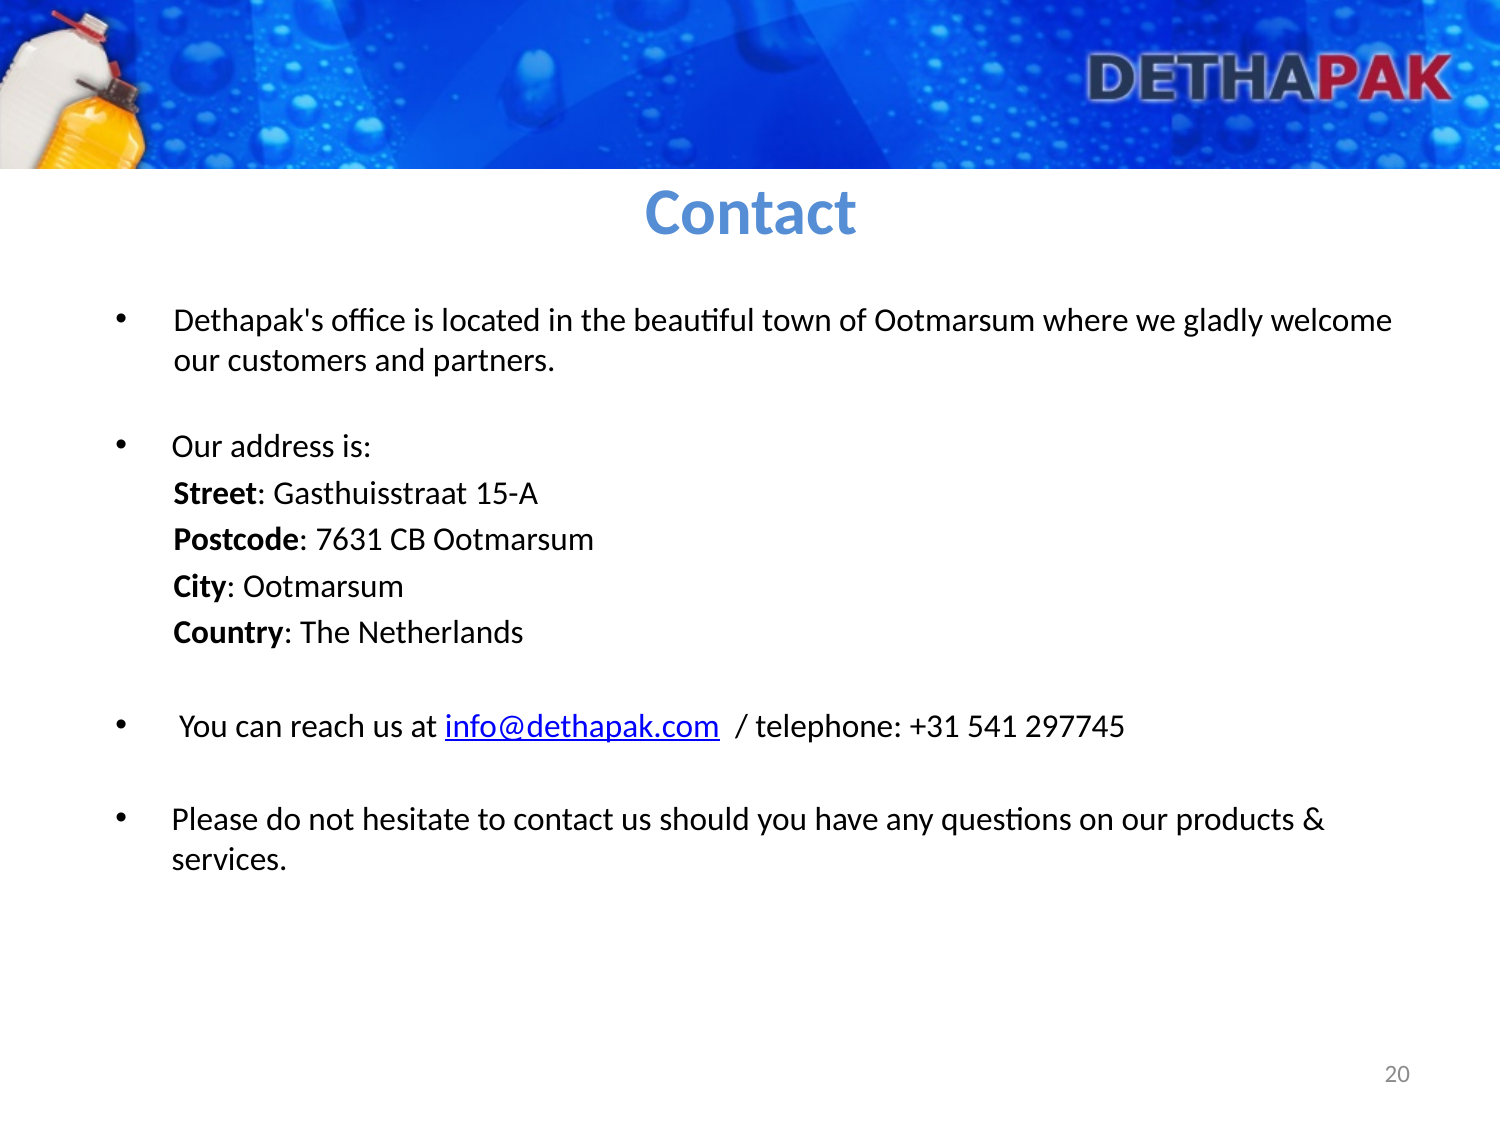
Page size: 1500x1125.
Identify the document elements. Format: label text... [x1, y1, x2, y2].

picture [0, 0, 1500, 169]
slide_number 20 [1074, 1042, 1425, 1103]
list Dethapak's office is located in the beautiful town of Ootmarsum where we gladly welcome our customers and partners. Our address is: Street: Gasthuisstraat 15-A Postcode: 7631 CB Ootmarsum City: Ootmarsum Country: The Netherlands You can reach us at info@dethapak.com / telephone: +31 541 297745 Please do not hesitate to contact us should you have any questions on our products & services. [100, 290, 1451, 1125]
title Contact [76, 177, 1427, 268]
